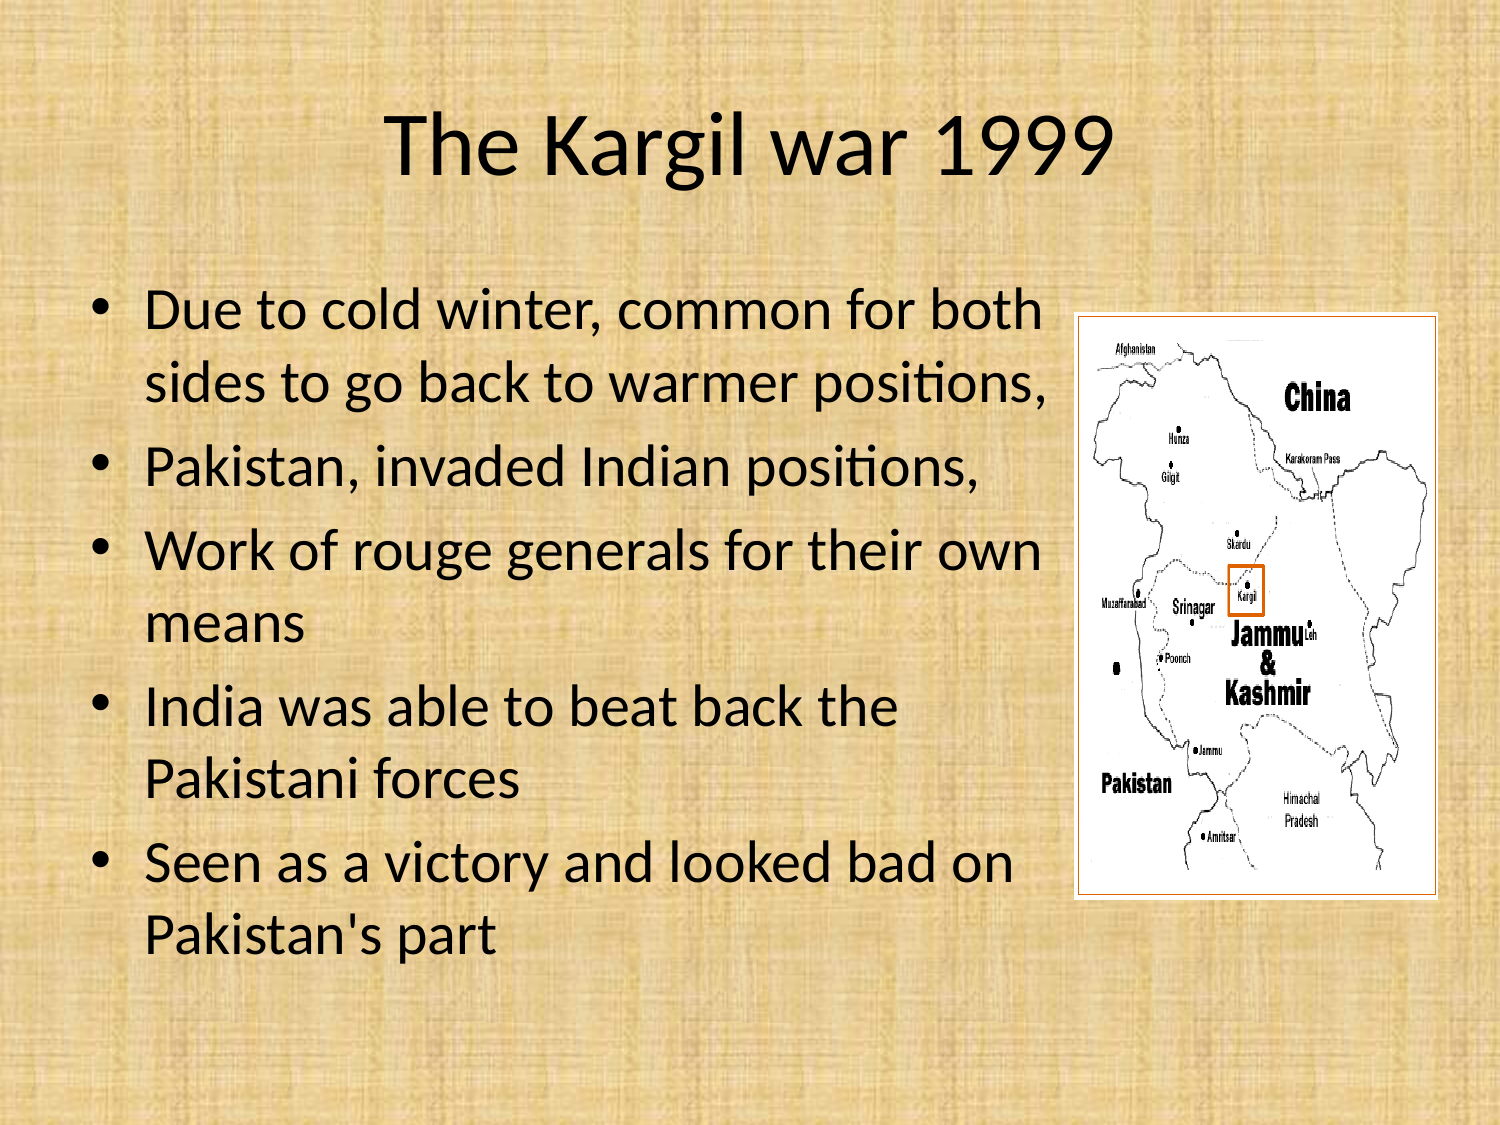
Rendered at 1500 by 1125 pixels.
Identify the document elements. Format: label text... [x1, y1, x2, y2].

picture [0, 0, 1500, 1125]
title The Kargil war 1999 [75, 45, 1425, 233]
list Due to cold winter, common for both sides to go back to warmer positions, Pakistan, invaded Indian positions, Work of rouge generals for their own means India was able to beat back the Pakistani forces Seen as a victory and looked bad on Pakistan's part [75, 262, 1075, 1005]
